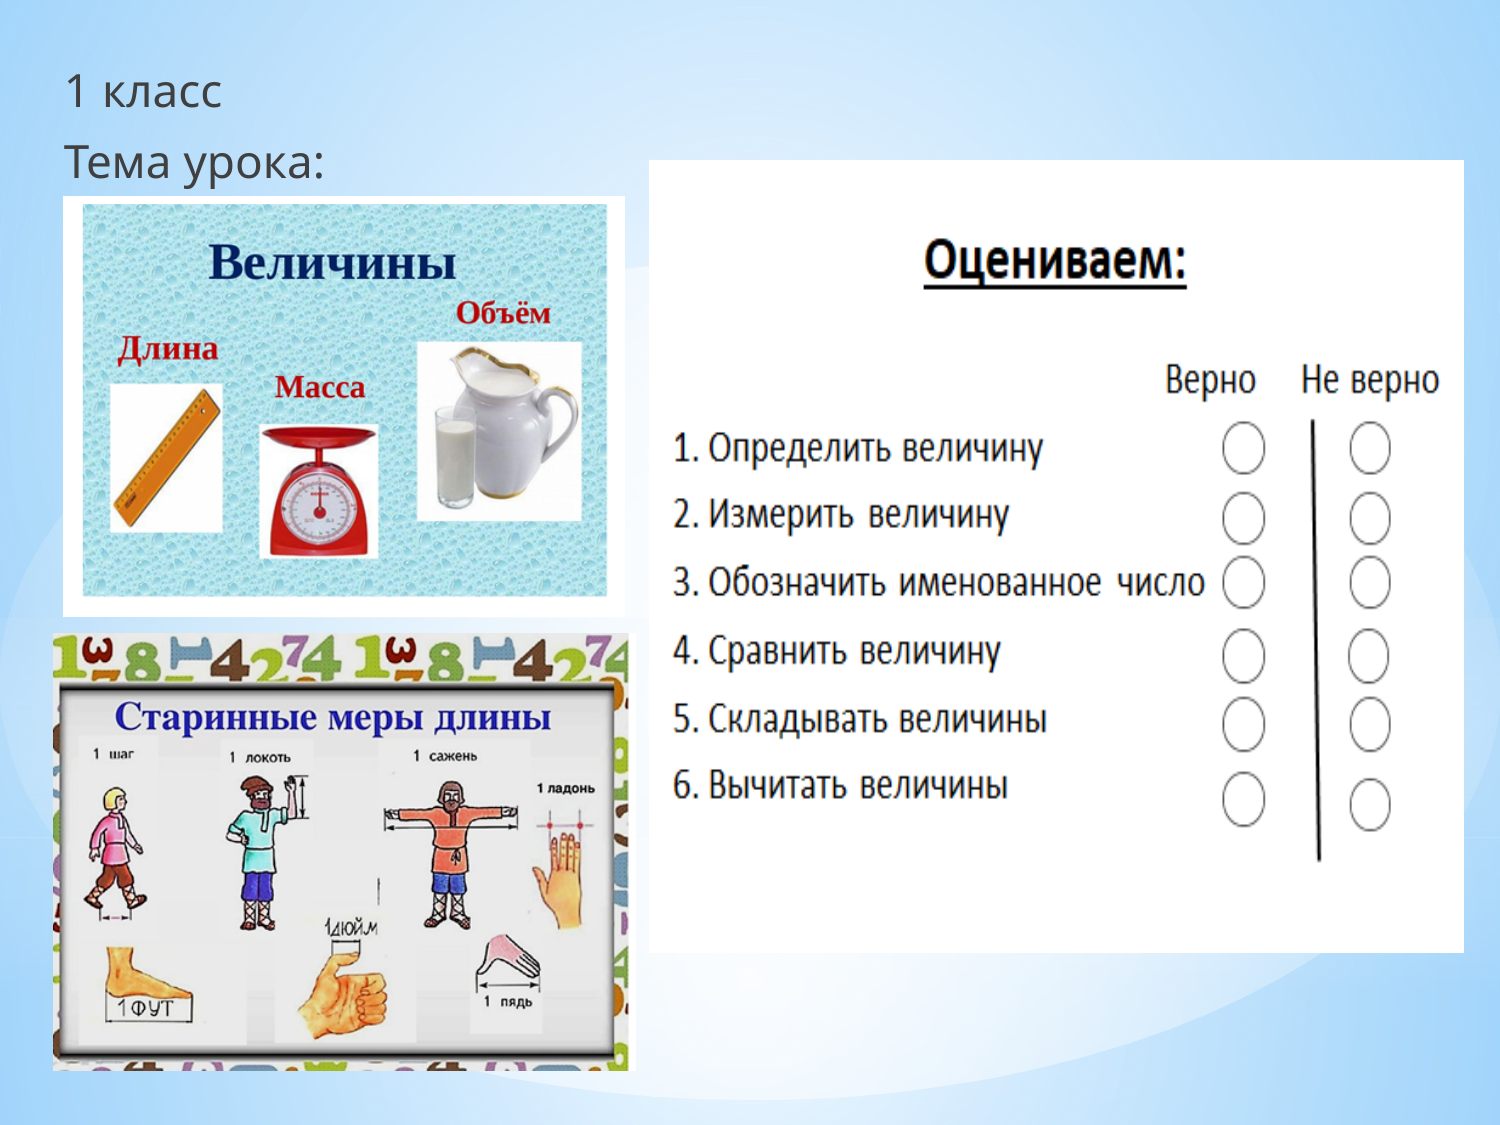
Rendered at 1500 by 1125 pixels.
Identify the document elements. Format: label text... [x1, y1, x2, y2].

picture [649, 160, 1465, 953]
picture [52, 633, 636, 1071]
picture [63, 196, 625, 618]
list 1 класс Тема урока: Величины [41, 54, 581, 625]
